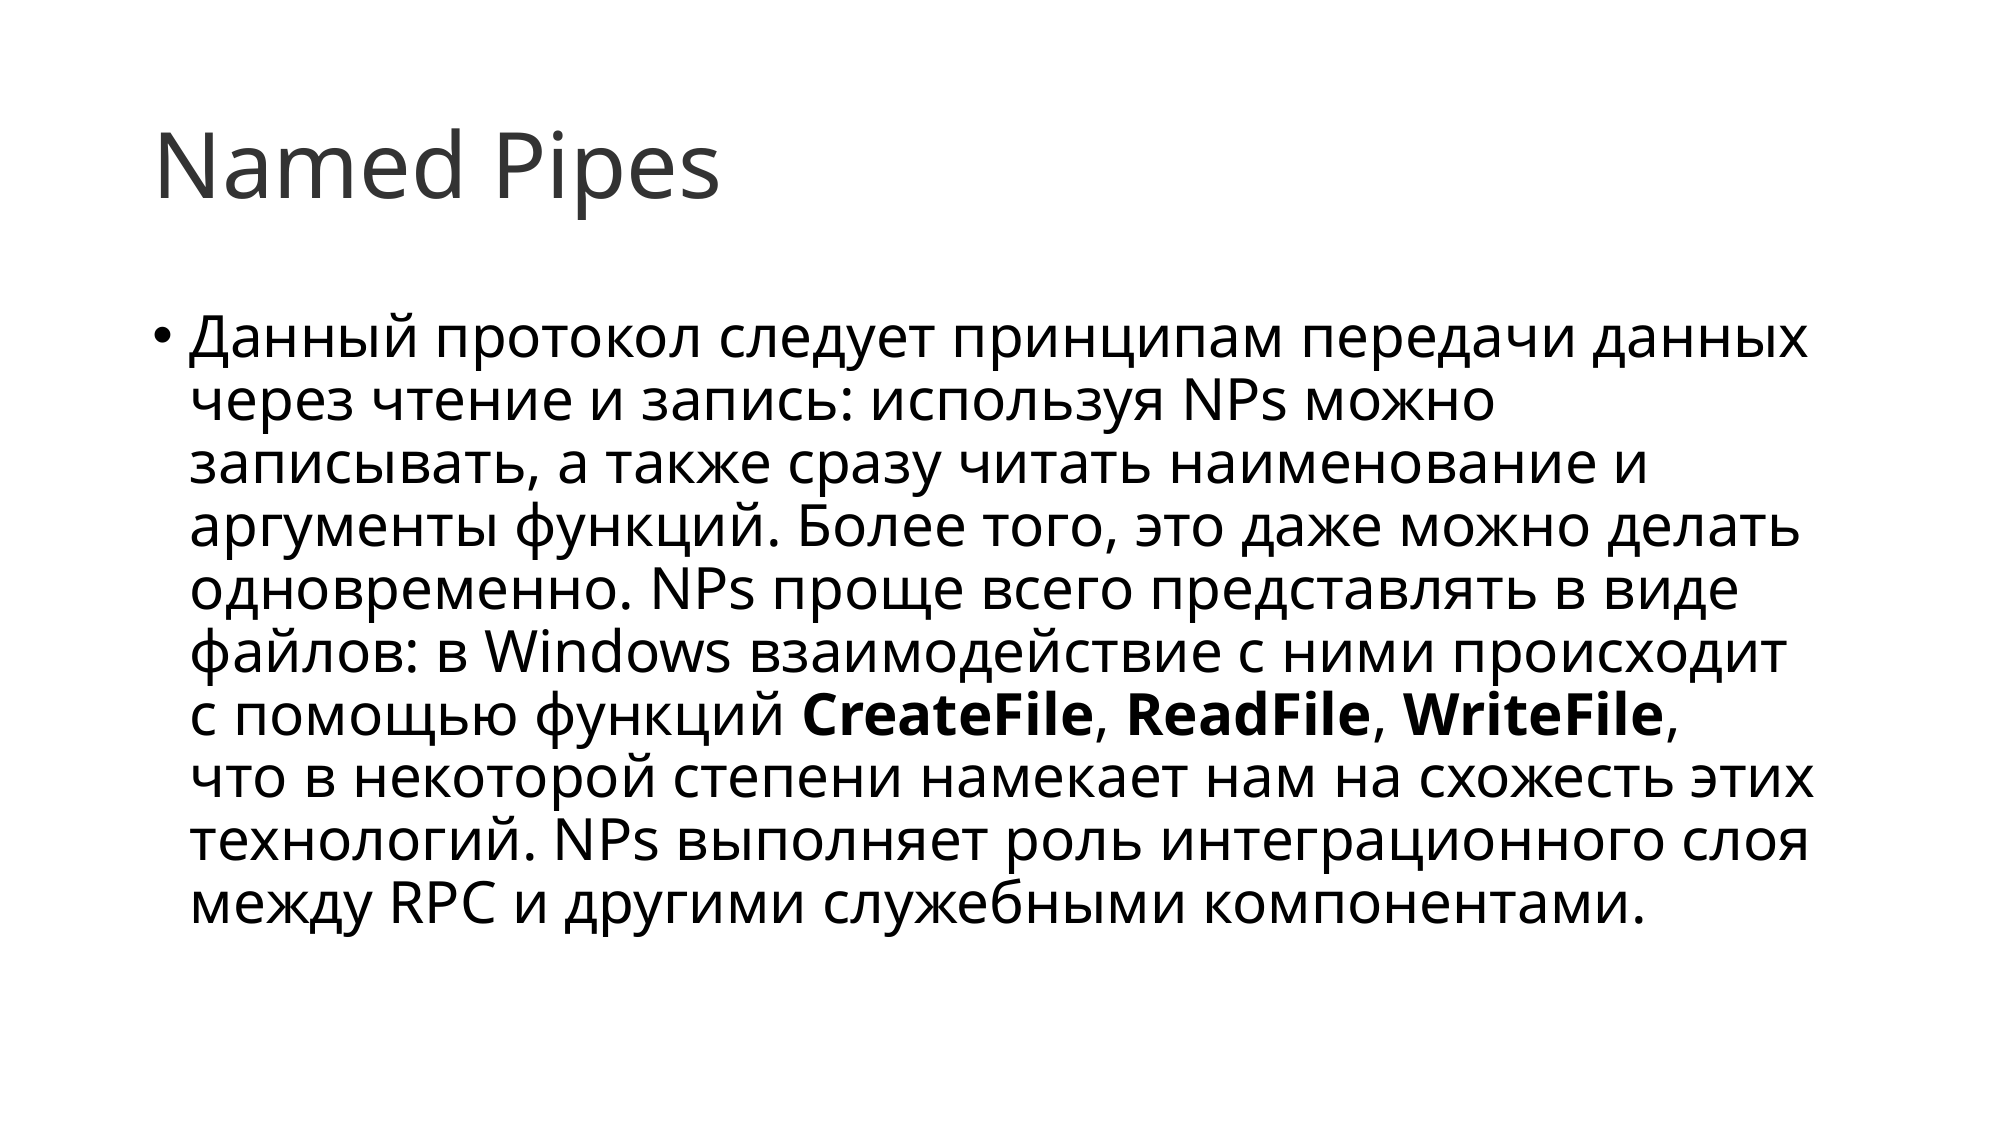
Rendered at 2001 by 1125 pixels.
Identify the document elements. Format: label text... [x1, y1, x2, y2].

title Named Pipes [137, 59, 1863, 278]
list Данный протокол следует принципам передачи данных через чтение и запись: используя NPs можно записывать, а также сразу читать наименование и аргументы функций. Более того, это даже можно делать одновременно. NPs проще всего представлять в виде файлов: в Windows взаимодействие с ними происходит с помощью функций CreateFile, ReadFile, WriteFile, что в некоторой степени намекает нам на схожесть этих технологий. NPs выполняет роль интеграционного слоя между RPC и другими служебными компонентами. [137, 299, 1863, 1014]
